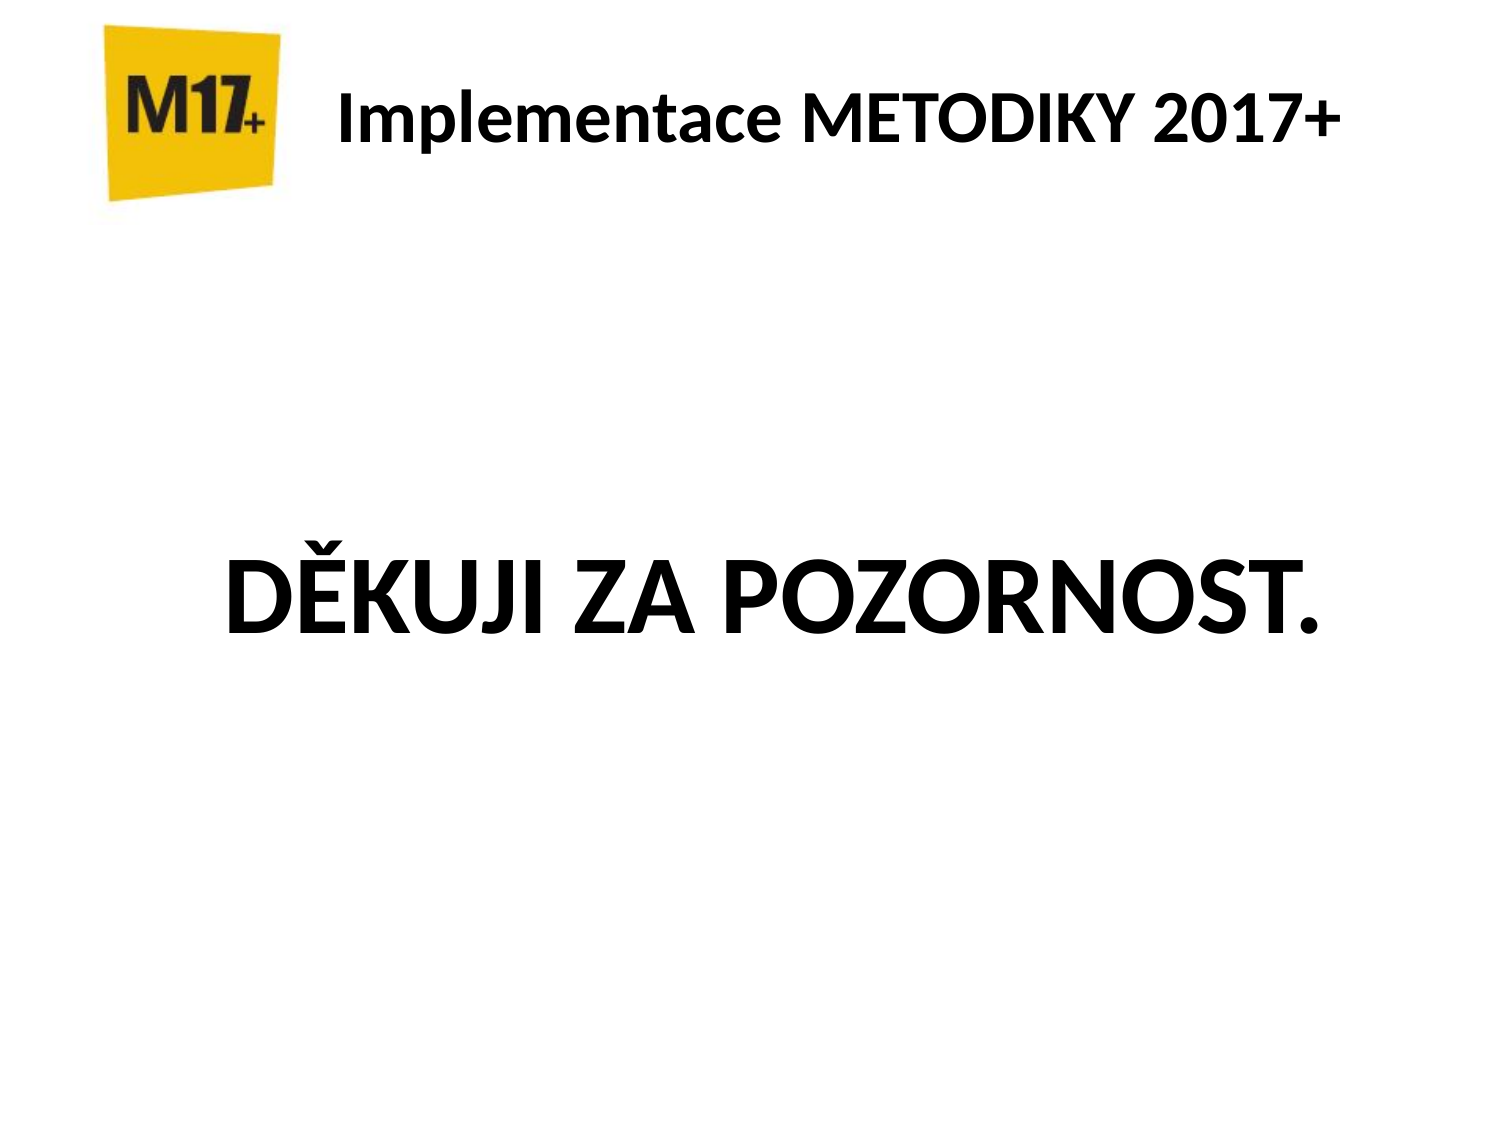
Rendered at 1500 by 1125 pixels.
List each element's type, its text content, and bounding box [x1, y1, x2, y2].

picture [64, 0, 312, 226]
title Implementace METODIKY 2017+ [253, 48, 1425, 243]
text_box DĚKUJI ZA POZORNOST. [100, 243, 1449, 799]
